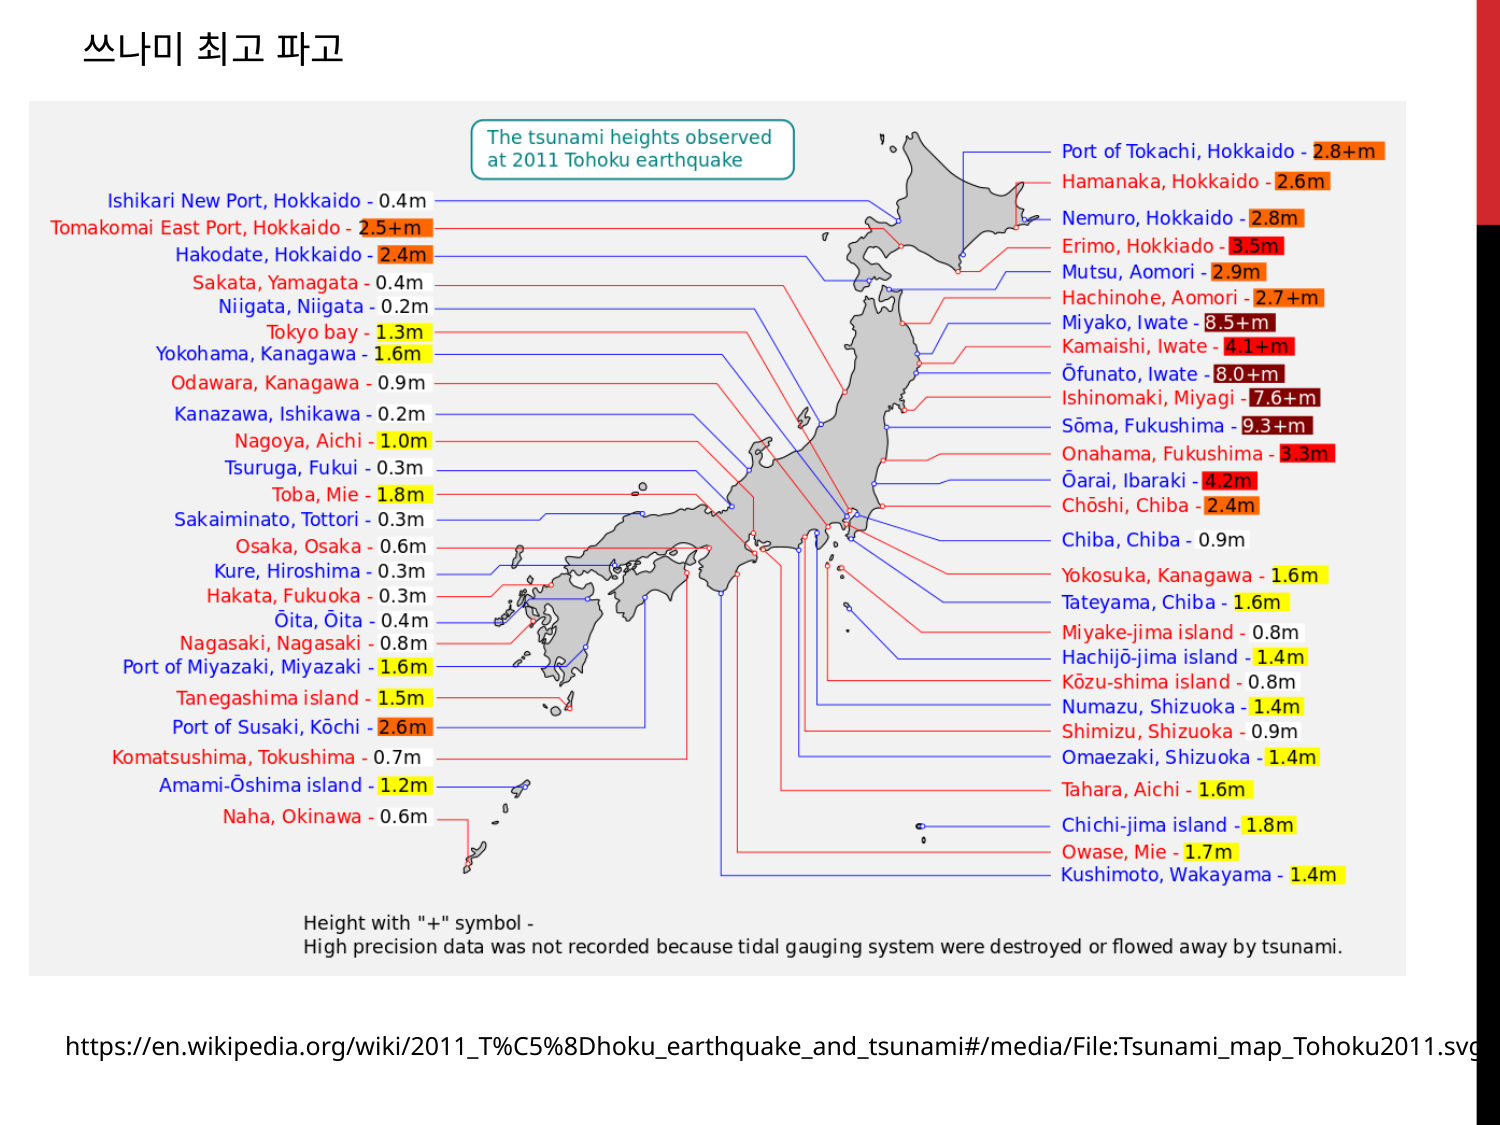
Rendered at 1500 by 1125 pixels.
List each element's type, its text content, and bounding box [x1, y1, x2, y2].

picture [28, 101, 1407, 977]
text_box 쓰나미 최고 파고 [68, 19, 361, 79]
text_box https://en.wikipedia.org/wiki/2011_T%C5%8Dhoku_earthquake_and_tsunami#/media/File:Tsunami_map_Tohoku2011.svg [50, 1023, 1500, 1068]
